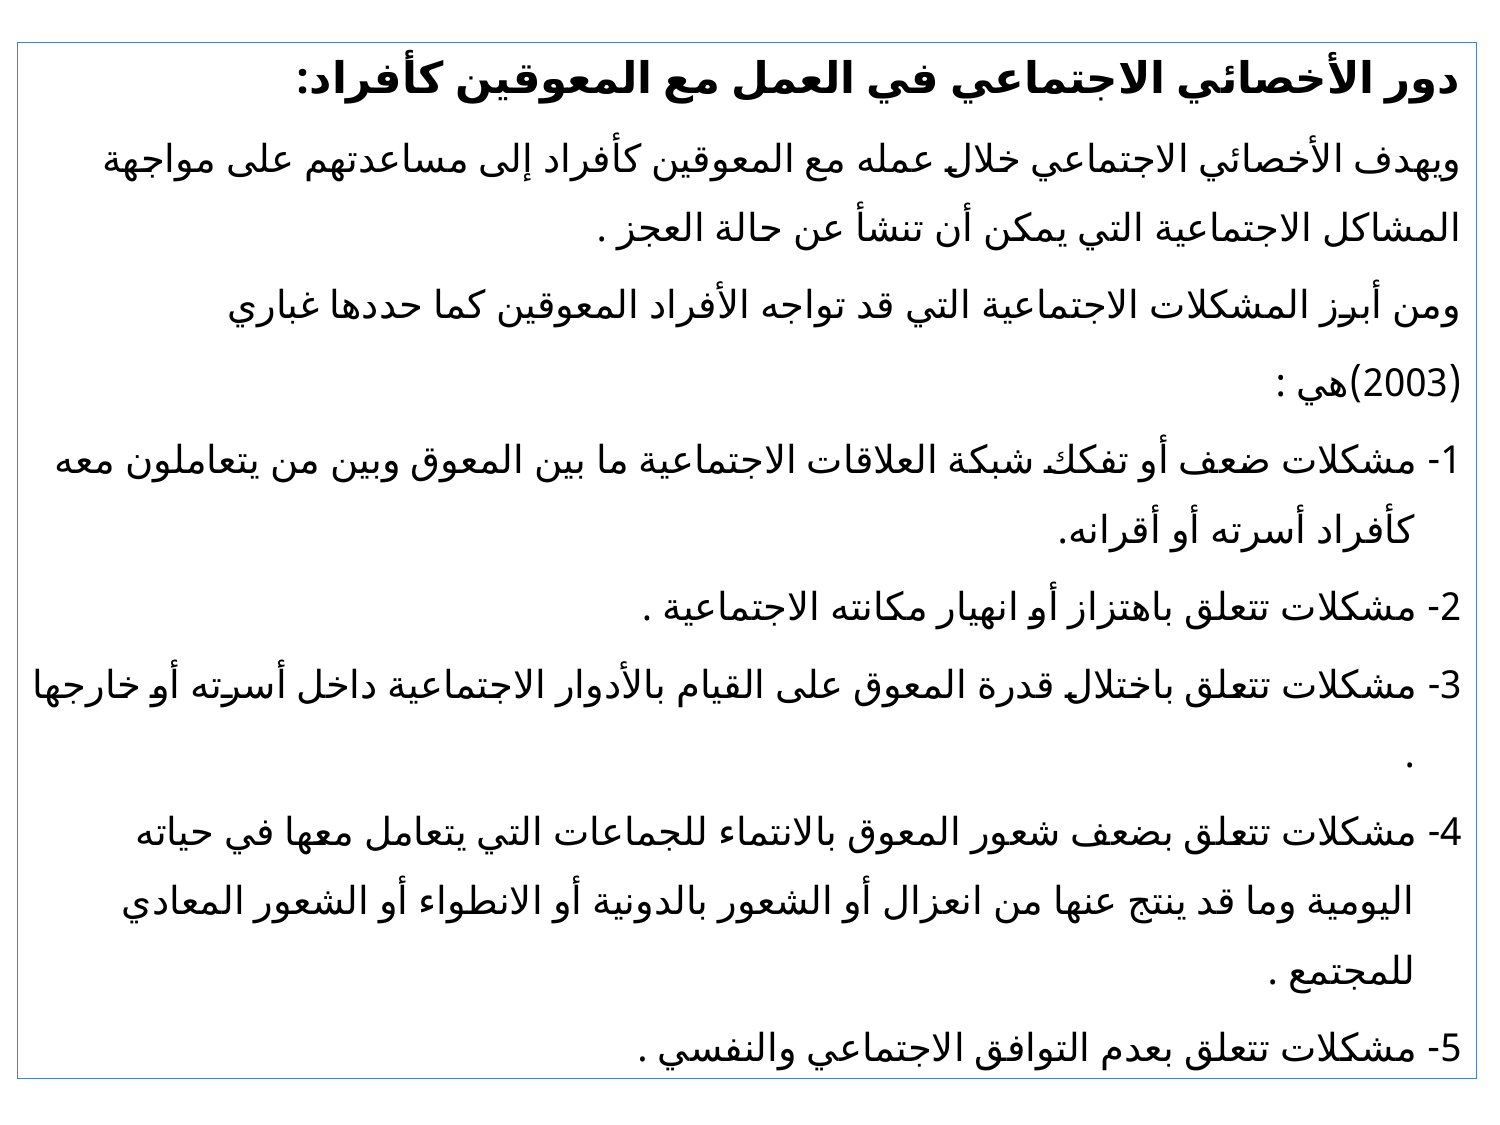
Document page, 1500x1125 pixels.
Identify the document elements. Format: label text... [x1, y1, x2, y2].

list دور الأخصائي الاجتماعي في العمل مع المعوقين كأفراد: ويهدف الأخصائي الاجتماعي خلال عمله مع المعوقين كأفراد إلى مساعدتهم على مواجهة المشاكل الاجتماعية التي يمكن أن تنشأ عن حالة العجز . ومن أبرز المشكلات الاجتماعية التي قد تواجه الأفراد المعوقين كما حددها غباري (2003)هي : 1- مشكلات ضعف أو تفكك شبكة العلاقات الاجتماعية ما بين المعوق وبين من يتعاملون معه كأفراد أسرته أو أقرانه. 2- مشكلات تتعلق باهتزاز أو انهيار مكانته الاجتماعية . 3- مشكلات تتعلق باختلال قدرة المعوق على القيام بالأدوار الاجتماعية داخل أسرته أو خارجها . 4- مشكلات تتعلق بضعف شعور المعوق بالانتماء للجماعات التي يتعامل معها في حياته اليومية وما قد ينتج عنها من انعزال أو الشعور بالدونية أو الانطواء أو الشعور المعادي للمجتمع . 5- مشكلات تتعلق بعدم التوافق الاجتماعي والنفسي . [17, 42, 1477, 1079]
